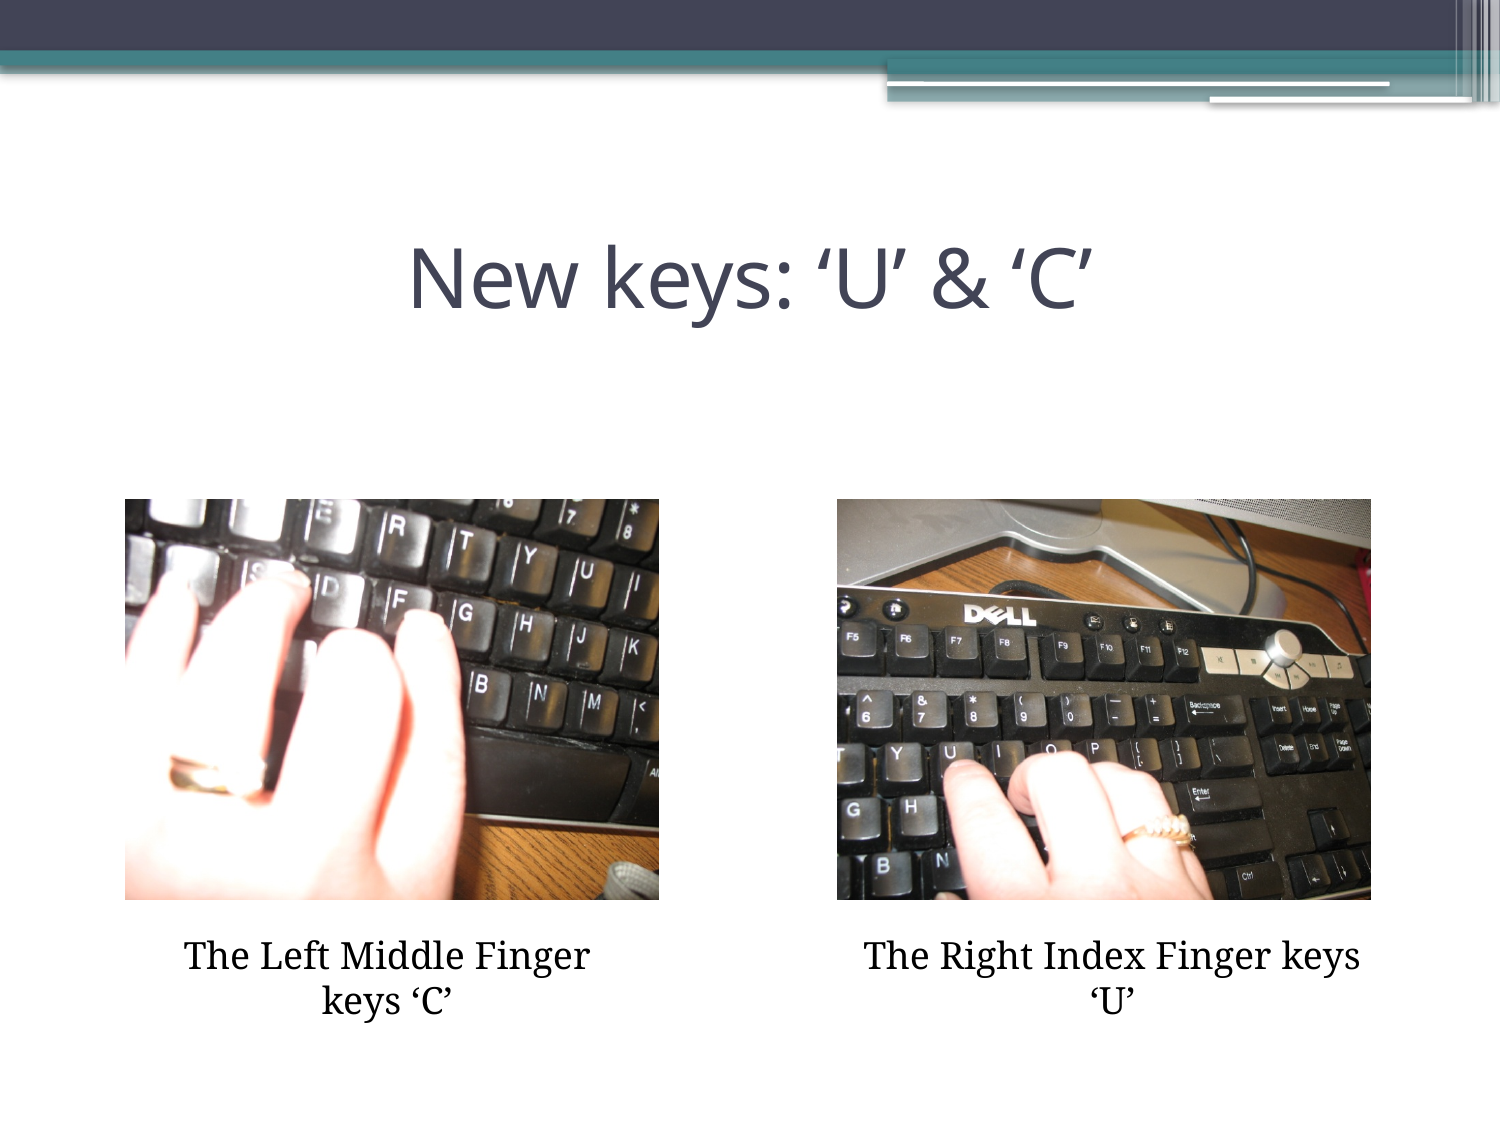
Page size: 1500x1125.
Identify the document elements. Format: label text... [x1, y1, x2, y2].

text_box The Left Middle Finger keys ‘C’ [137, 924, 638, 1030]
picture [837, 499, 1372, 901]
text_box The Right Index Finger keys ‘U’ [837, 924, 1388, 1030]
picture [124, 499, 659, 901]
title New keys: ‘U’ & ‘C’ [75, 187, 1425, 363]
